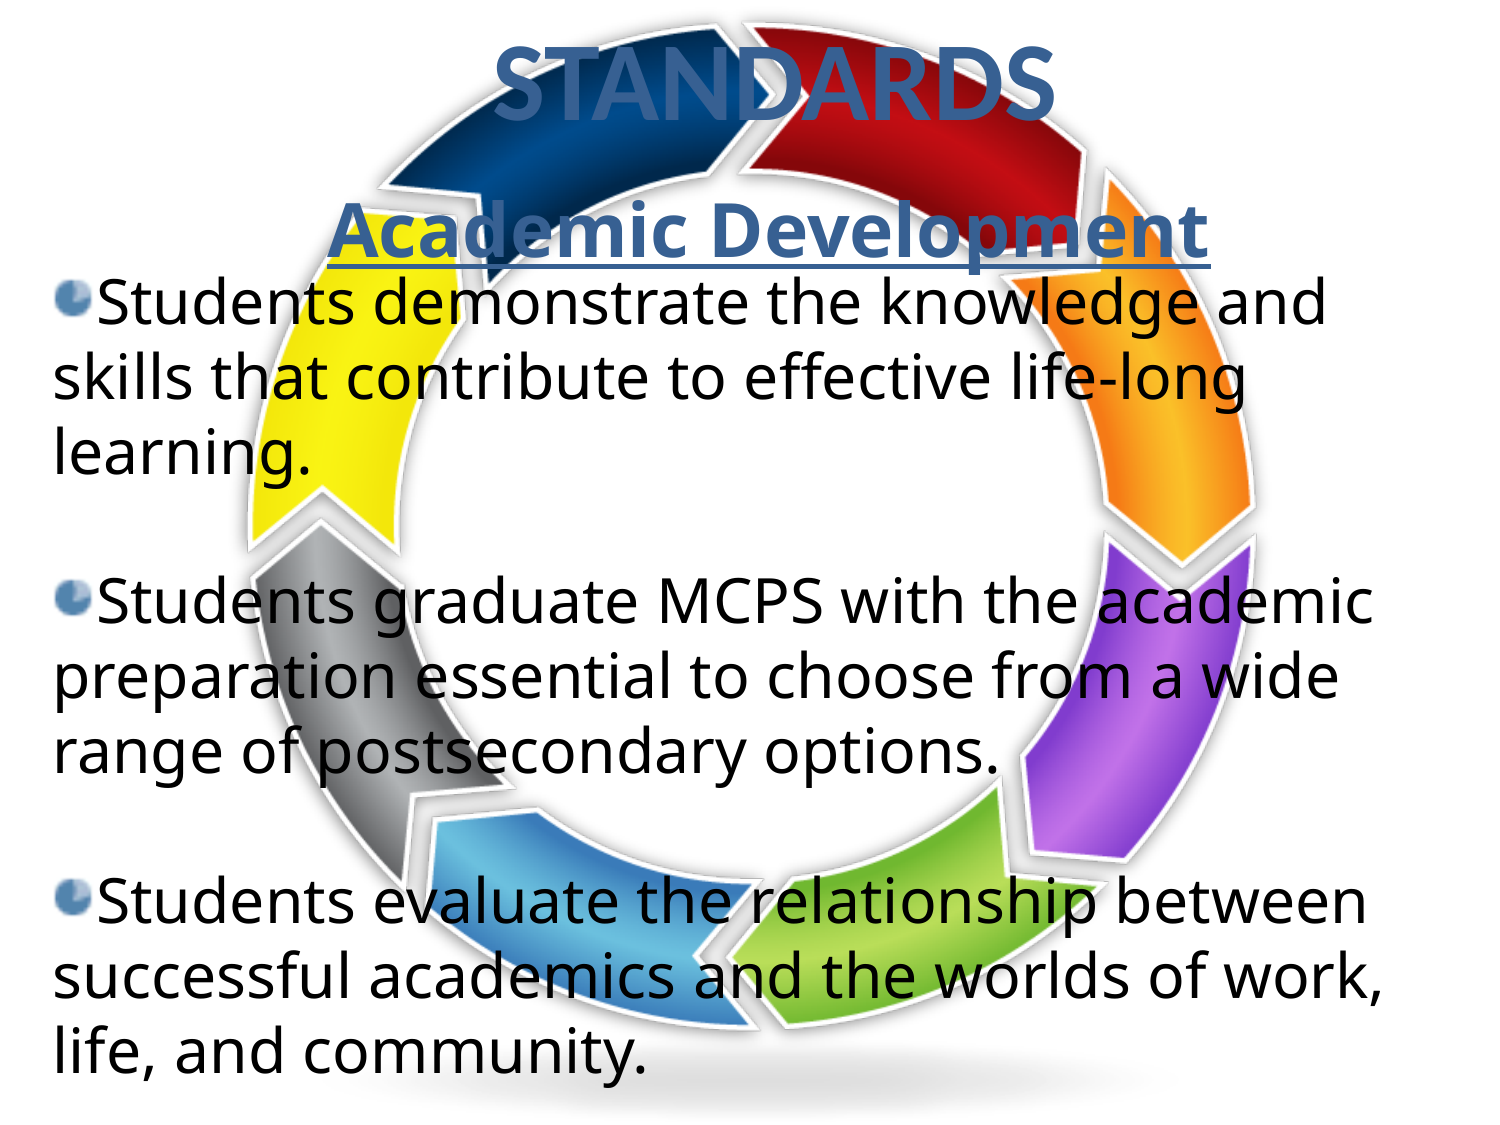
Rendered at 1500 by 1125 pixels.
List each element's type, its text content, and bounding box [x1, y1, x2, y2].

picture [52, 876, 97, 921]
text_box Students demonstrate the knowledge and skills that contribute to effective life-long learning. Students graduate MCPS with the academic preparation essential to choose from a wide range of postsecondary options. Students evaluate the relationship between successful academics and the worlds of work, life, and community. [1283, 254, 1450, 1094]
picture [52, 277, 97, 322]
picture [52, 577, 97, 621]
picture [221, 0, 1279, 1125]
text_box Students demonstrate the knowledge and skills that contribute to effective life-long learning. Students graduate MCPS with the academic preparation essential to choose from a wide range of postsecondary options. Students evaluate the relationship between successful academics and the worlds of work, life, and community. [37, 254, 216, 1094]
